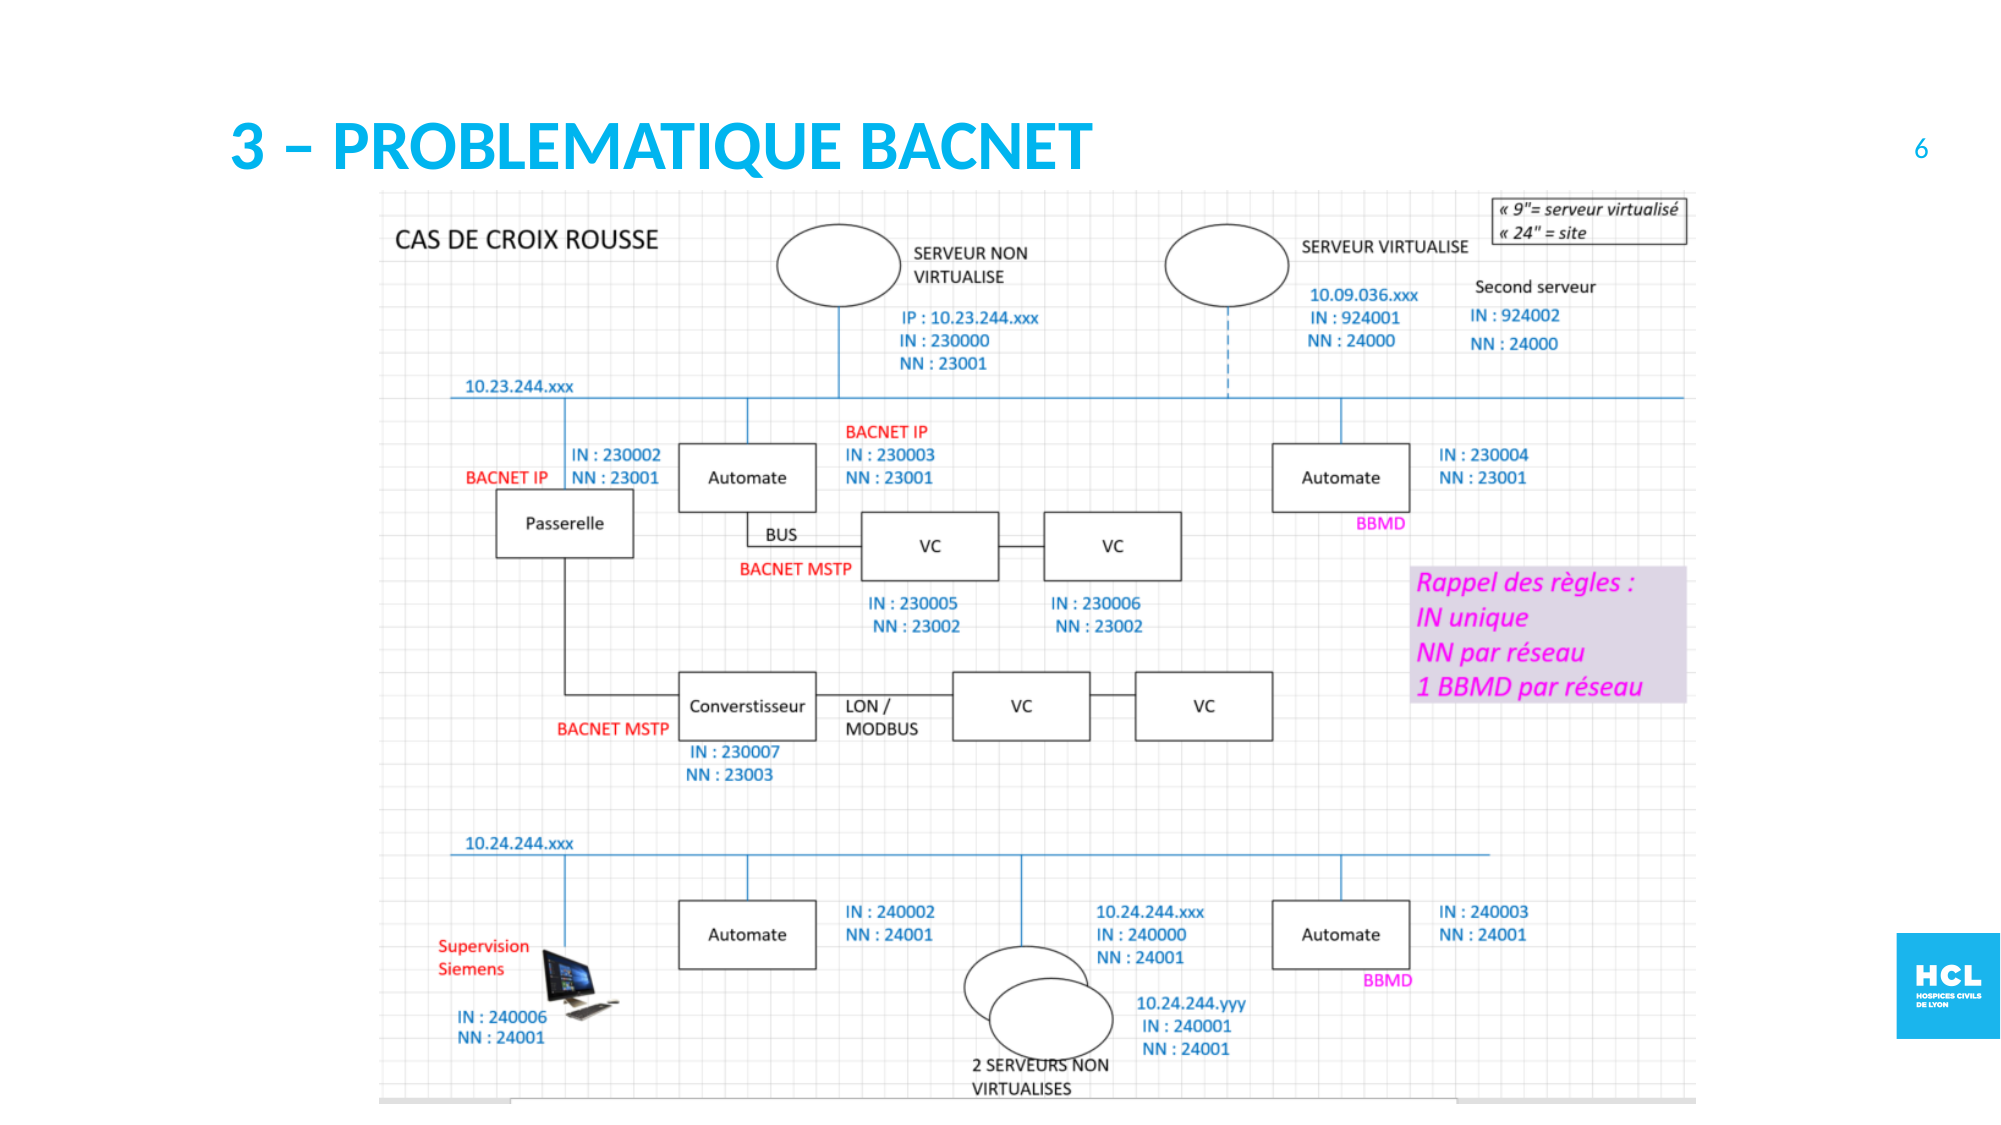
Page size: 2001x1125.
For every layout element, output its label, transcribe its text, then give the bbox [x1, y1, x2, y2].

picture [379, 190, 1696, 1104]
list 3 – PROBLEMATIQUE BACNET [214, 102, 1878, 191]
slide_number 6 [1899, 96, 2000, 198]
picture [1896, 933, 2001, 1039]
